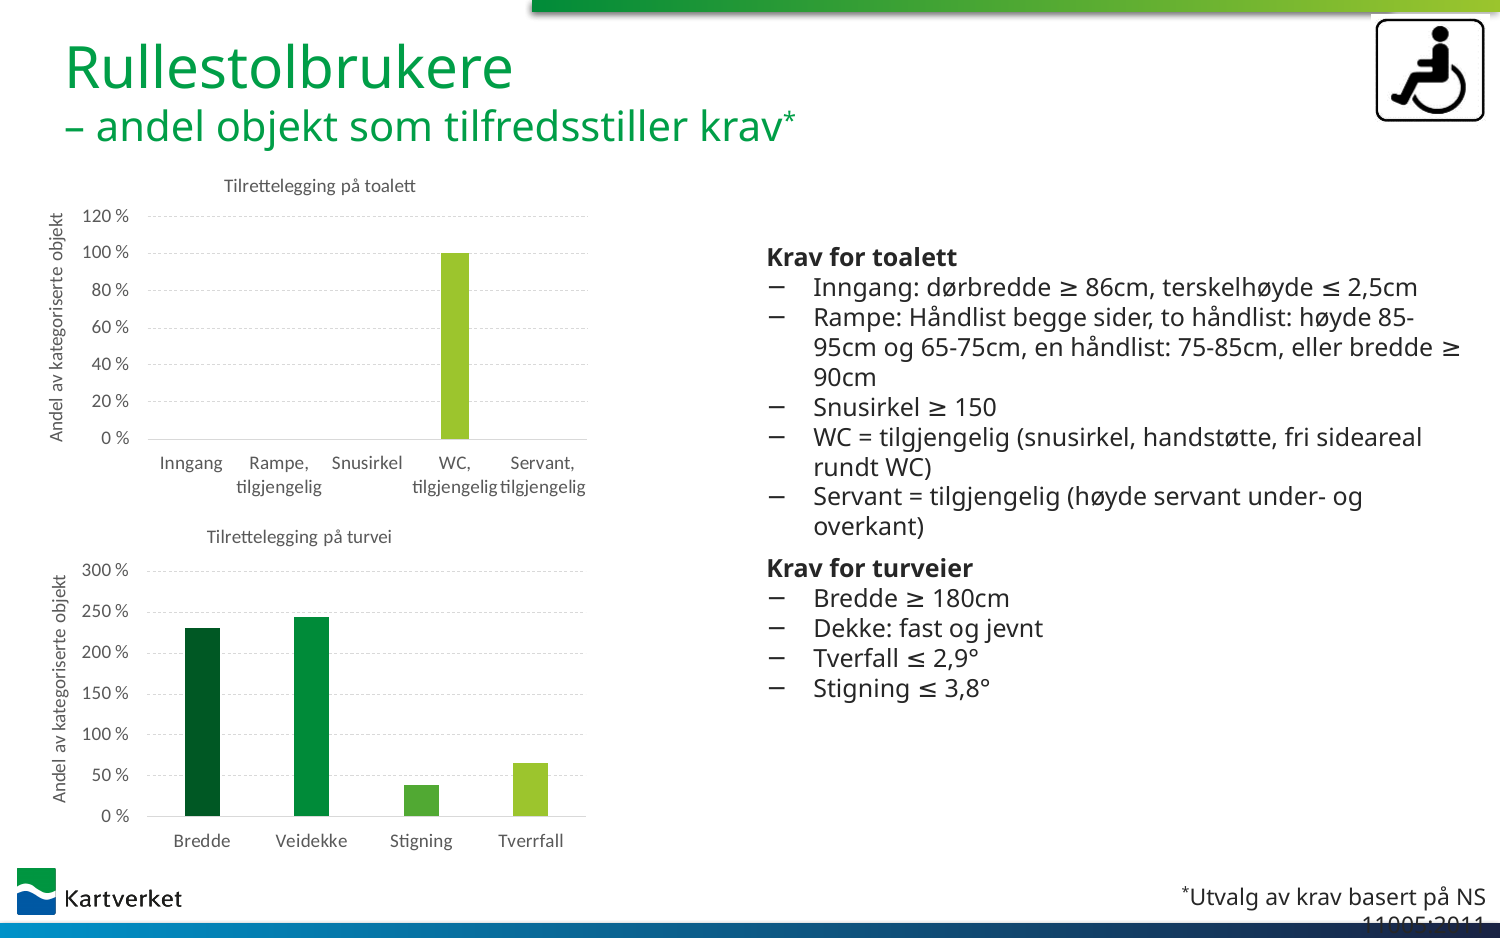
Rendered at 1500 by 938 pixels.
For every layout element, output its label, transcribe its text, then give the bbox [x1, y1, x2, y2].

text_box Krav for turveier Bredde ≥ 180cm Dekke: fast og jevnt Tverfall ≤ 2,9° Stigning ≤ 3,8° [751, 545, 1483, 710]
text_box *Utvalg av krav basert på NS 11005:2011 [1068, 873, 1500, 938]
picture [41, 166, 598, 505]
picture [41, 520, 597, 859]
text_box Krav for toalett Inngang: dørbredde ≥ 86cm, terskelhøyde ≤ 2,5cm Rampe: Håndlist begge sider, to håndlist: høyde 85-95cm og 65-75cm, en håndlist: 75-85cm, eller bredde ≥ 90cm Snusirkel ≥ 150 WC = tilgjengelig (snusirkel, handstøtte, fri sideareal rundt WC) Servant = tilgjengelig (høyde servant under- og overkant) [751, 234, 1483, 545]
text_box Rullestolbrukere – andel objekt som tilfredsstiller krav* [49, 14, 1431, 158]
picture [1371, 13, 1491, 127]
